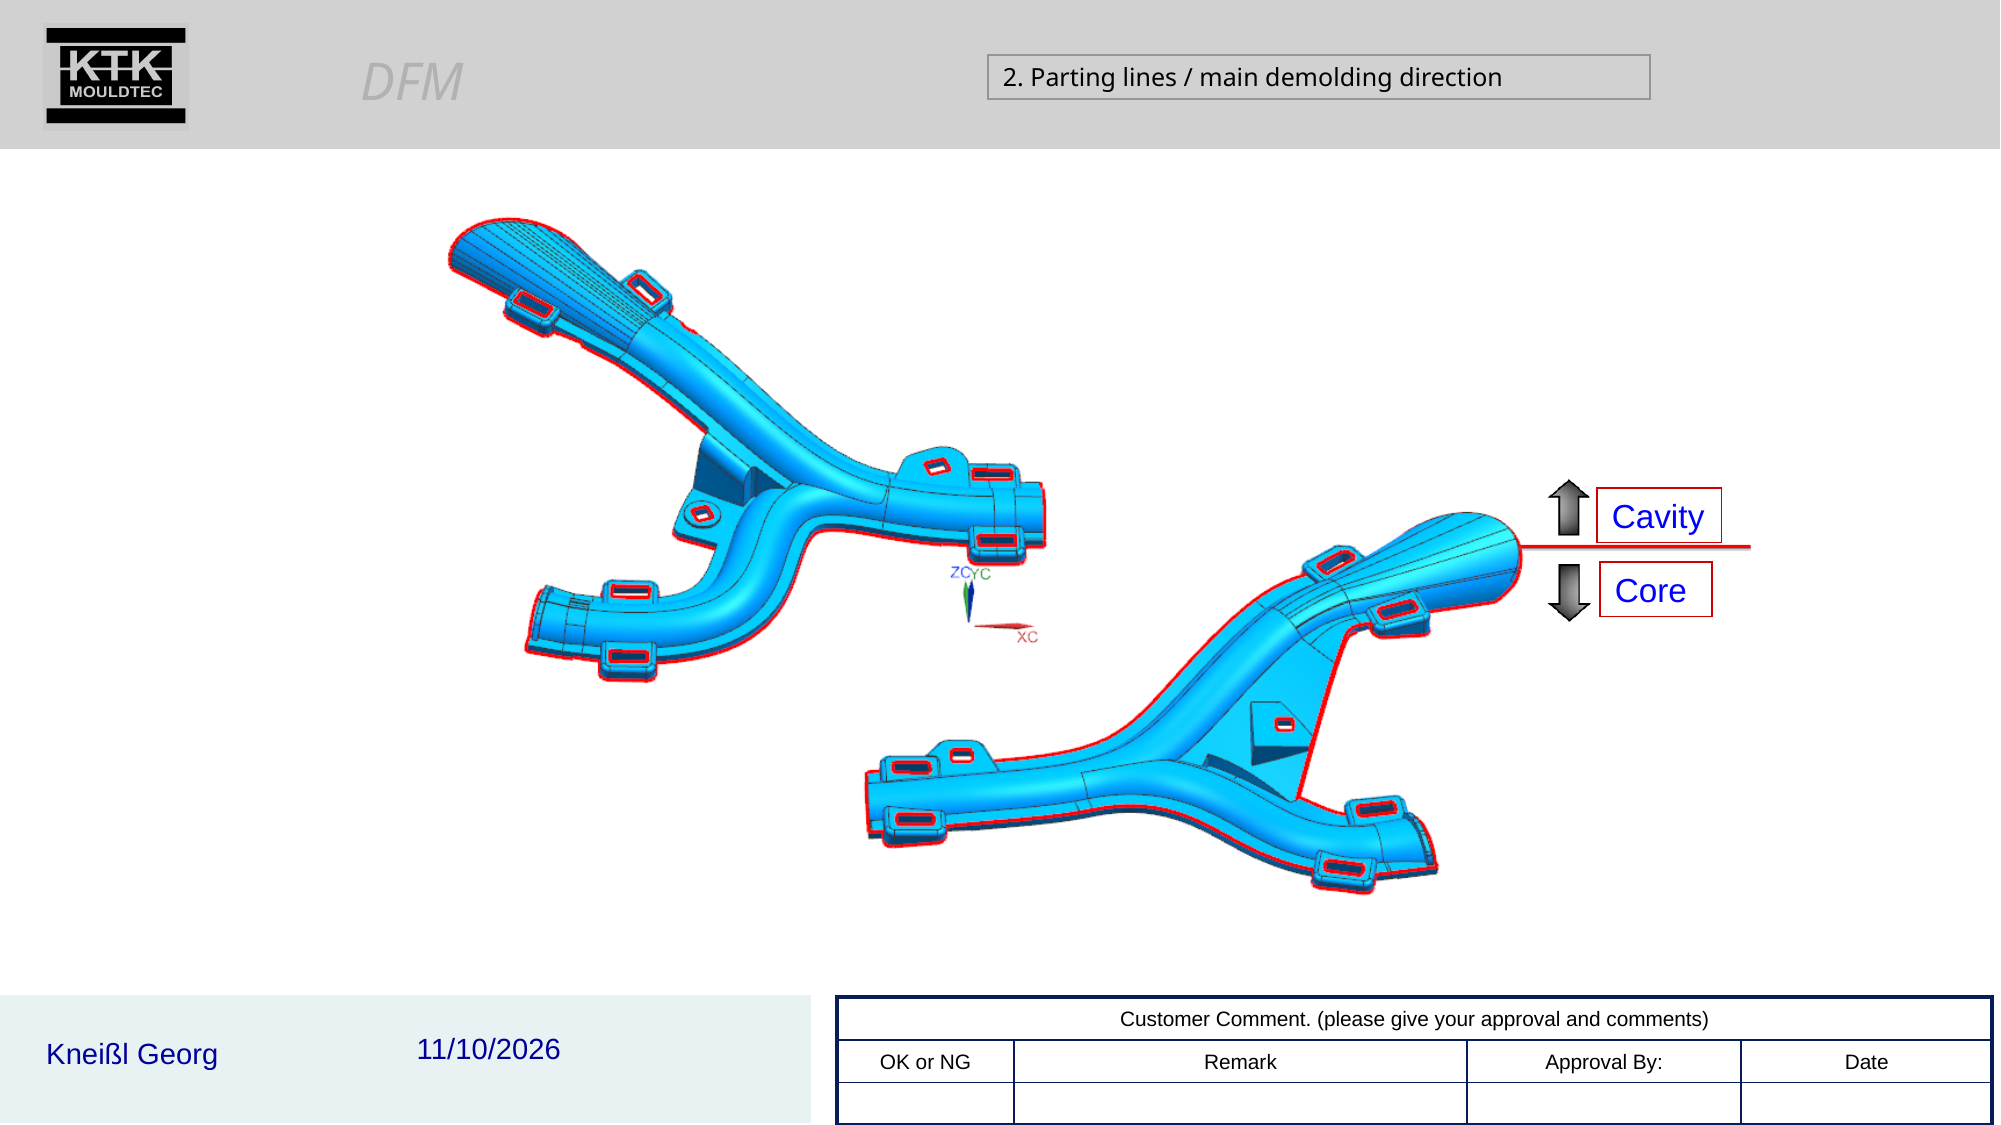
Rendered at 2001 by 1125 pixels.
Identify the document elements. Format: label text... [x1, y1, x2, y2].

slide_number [397, 1022, 581, 1102]
text_box 2. Parting lines / main demolding direction [988, 54, 1650, 100]
picture [380, 182, 1559, 943]
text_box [1519, 478, 1751, 622]
